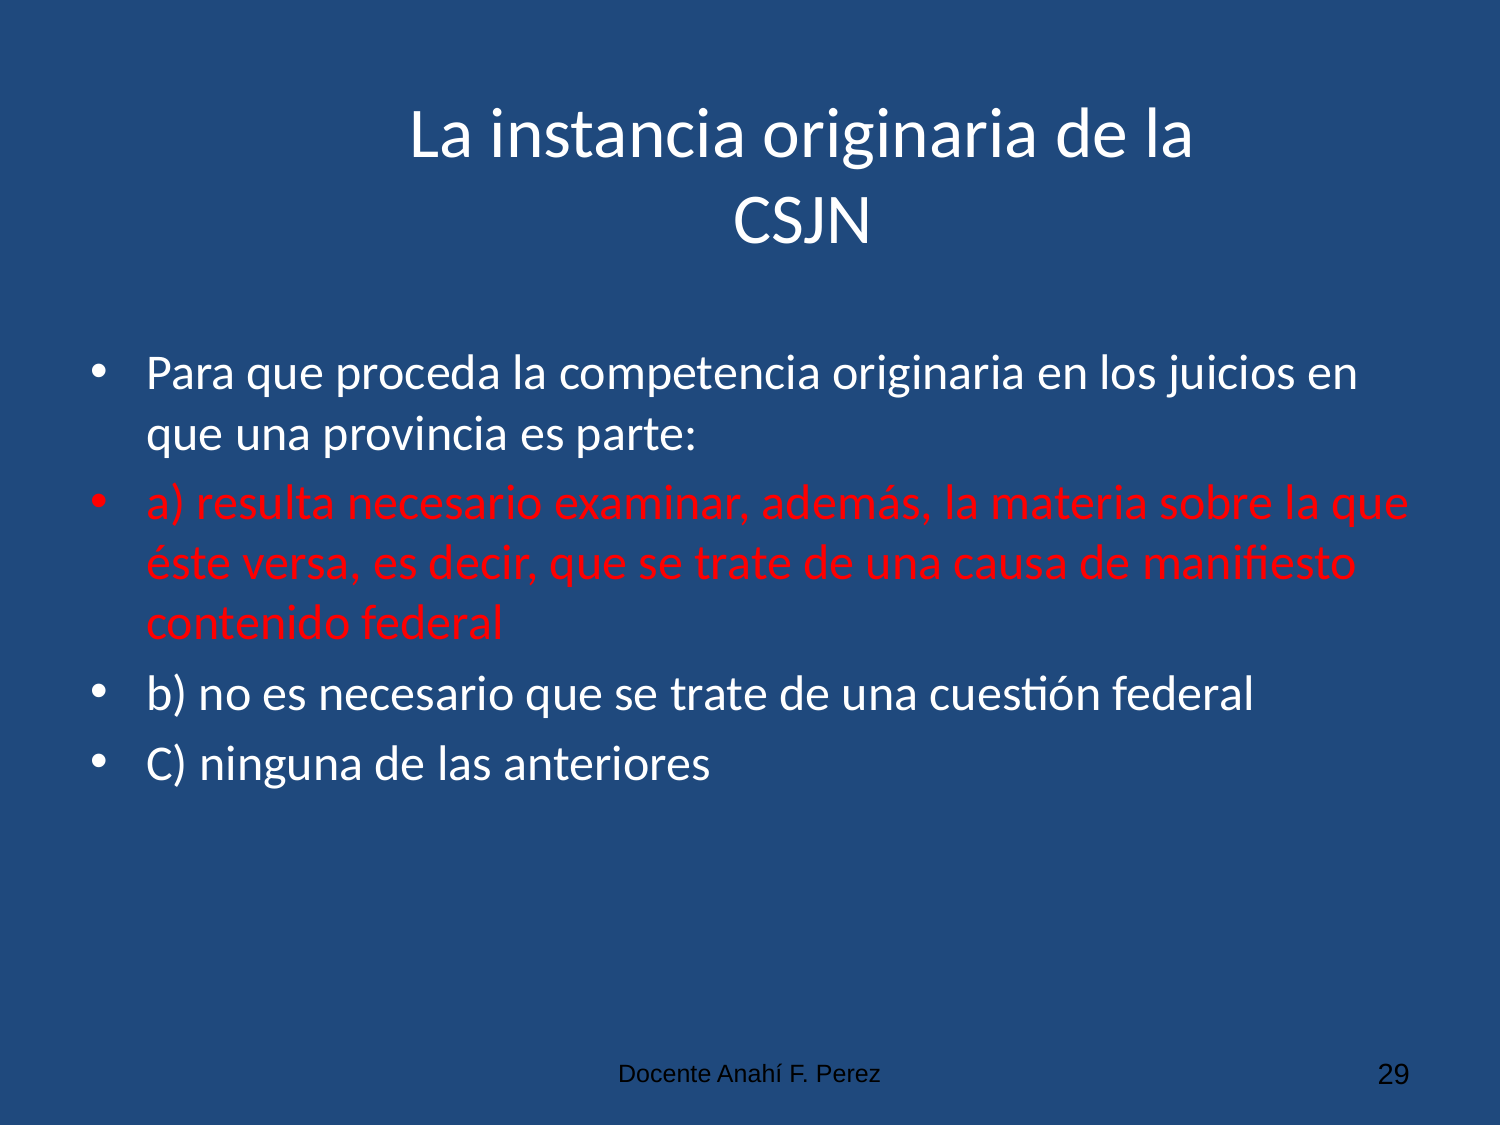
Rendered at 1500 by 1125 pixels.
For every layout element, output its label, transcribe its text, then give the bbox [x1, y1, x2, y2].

footer Docente Anahí F. Perez [512, 1042, 988, 1103]
slide_number 29 [1074, 1042, 1425, 1103]
list Para que proceda la competencia originaria en los juicios en que una provincia es parte: a) resulta necesario examinar, además, la materia sobre la que éste versa, es decir, que se trate de una causa de manifiesto contenido federal b) no es necesario que se trate de una cuestión federal C) ninguna de las anteriores [75, 262, 1425, 1005]
title La instancia originaria de la CSJN [324, 78, 1282, 262]
